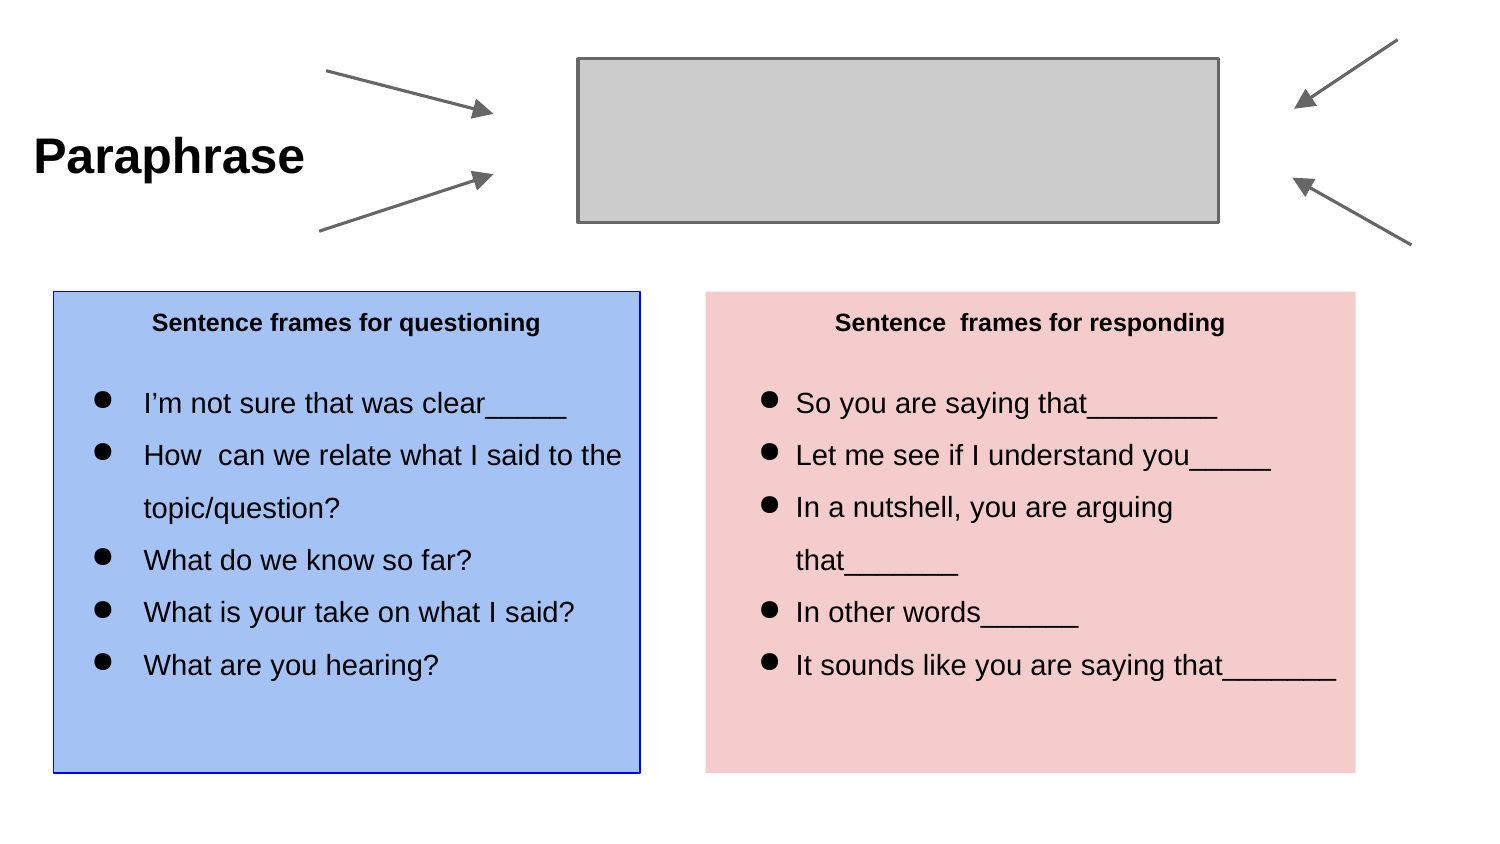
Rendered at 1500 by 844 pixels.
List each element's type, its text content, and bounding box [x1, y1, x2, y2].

subtitle Sentence frames for questioning I’m not sure that was clear_____ How can we relate what I said to the topic/question? What do we know so far? What is your take on what I said? What are you hearing? [53, 291, 641, 773]
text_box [325, 70, 494, 115]
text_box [1292, 177, 1412, 246]
text_box [577, 58, 1219, 223]
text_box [1293, 39, 1398, 109]
text_box Sentence frames for responding So you are saying that________ Let me see if I understand you_____ In a nutshell, you are arguing that_______ In other words______ It sounds like you are saying that_______ [705, 291, 1356, 773]
title Paraphrase [12, 108, 327, 199]
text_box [318, 173, 494, 232]
